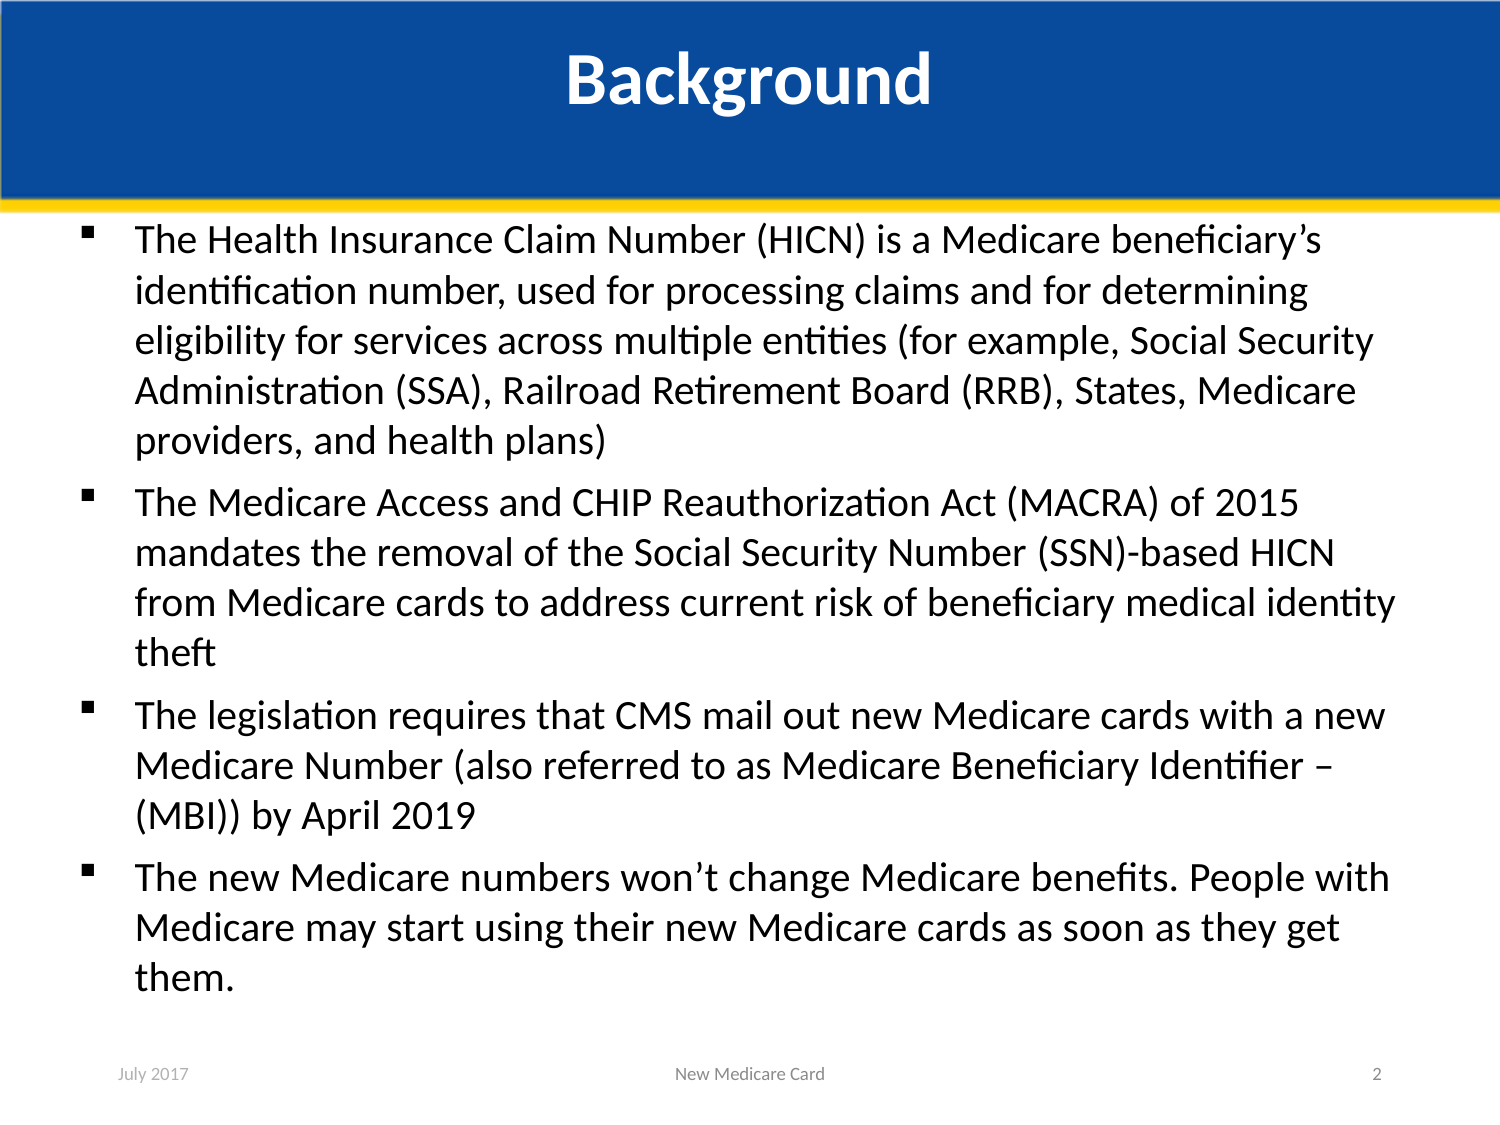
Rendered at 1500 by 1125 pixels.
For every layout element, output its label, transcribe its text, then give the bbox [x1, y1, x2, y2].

picture [0, 160, 1500, 1125]
list The Health Insurance Claim Number (HICN) is a Medicare beneficiary’s identification number, used for processing claims and for determining eligibility for services across multiple entities (for example, Social Security Administration (SSA), Railroad Retirement Board (RRB), States, Medicare providers, and health plans) The Medicare Access and CHIP Reauthorization Act (MACRA) of 2015 mandates the removal of the Social Security Number (SSN)-based HICN from Medicare cards to address current risk of beneficiary medical identity theft The legislation requires that CMS mail out new Medicare cards with a new Medicare Number (also referred to as Medicare Beneficiary Identifier – (MBI)) by April 2019 The new Medicare numbers won’t change Medicare benefits. People with Medicare may start using their new Medicare cards as soon as they get them. [61, 204, 1442, 1043]
footer New Medicare Card [496, 1042, 1004, 1103]
slide_number 2 [1059, 1042, 1397, 1103]
title Background [0, 1, 1500, 160]
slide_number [103, 1042, 441, 1103]
